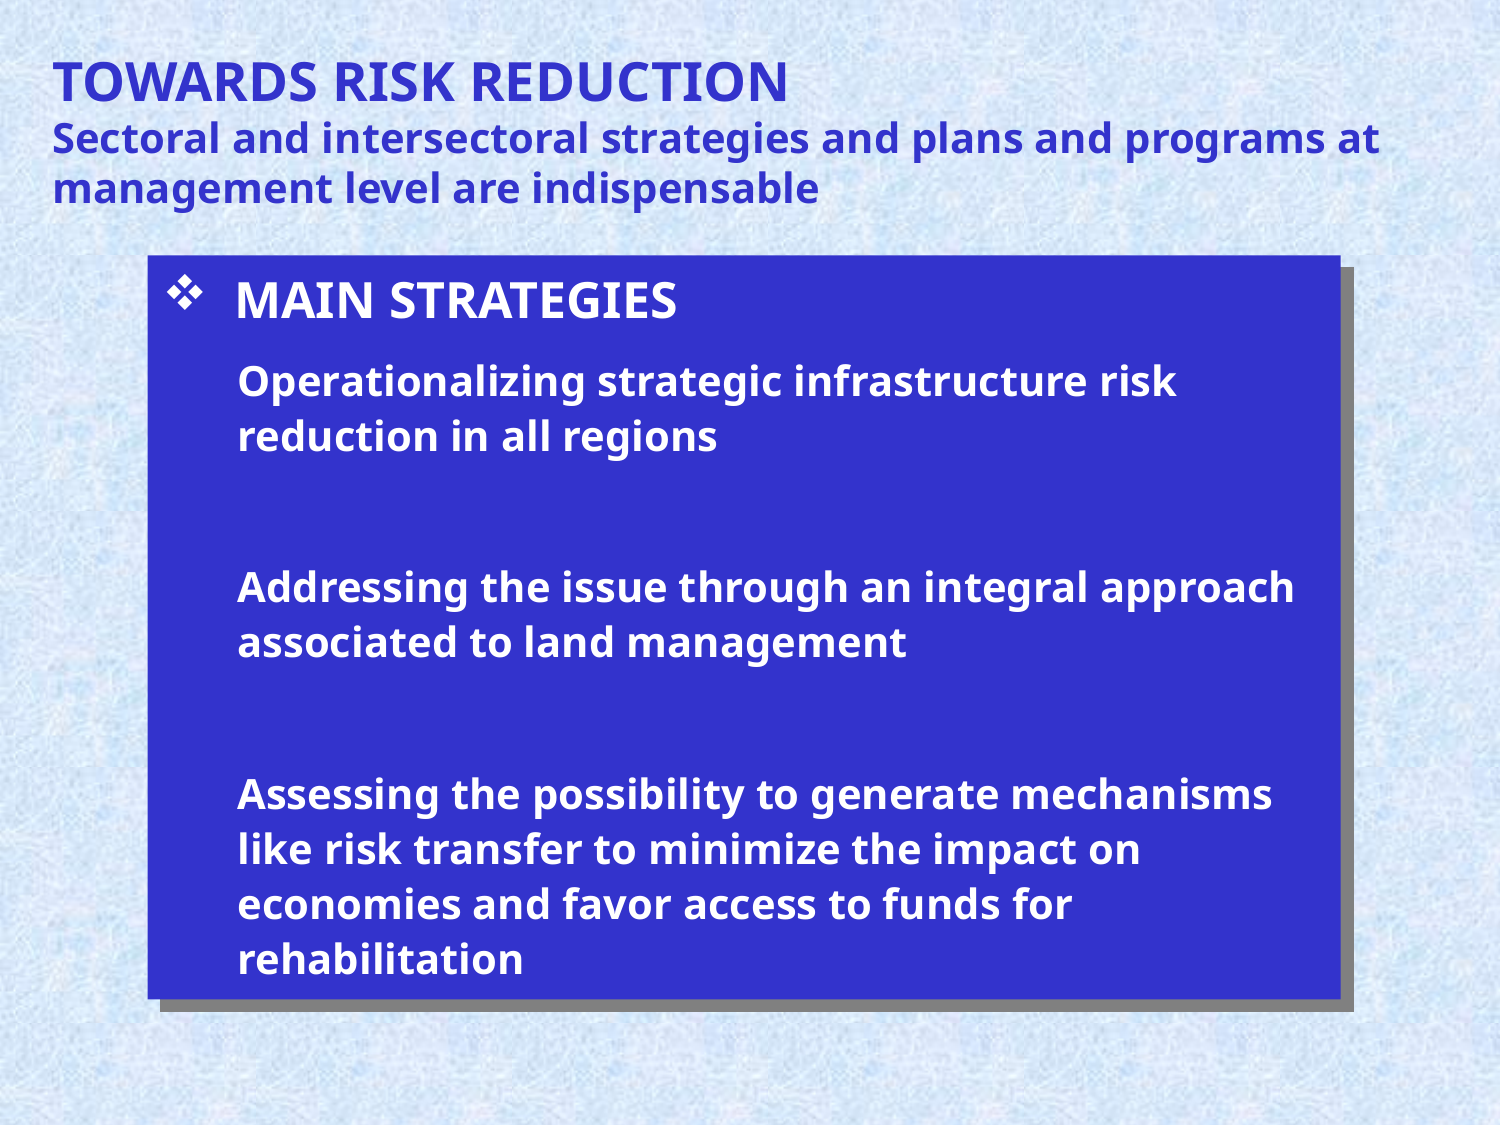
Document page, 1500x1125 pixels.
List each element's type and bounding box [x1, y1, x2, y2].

picture [0, 0, 1500, 1125]
text_box [37, 39, 1451, 1000]
